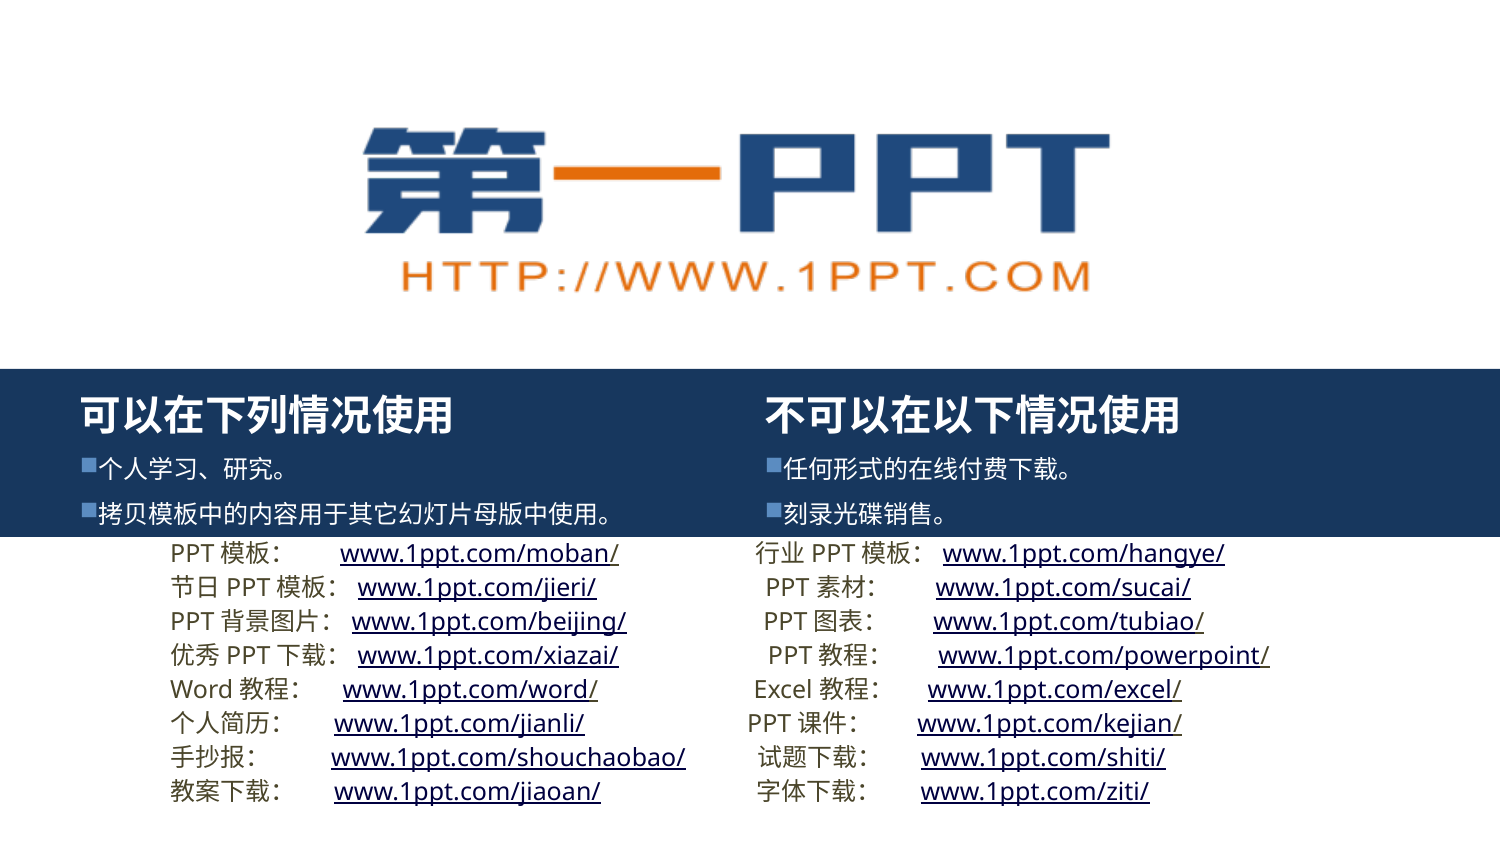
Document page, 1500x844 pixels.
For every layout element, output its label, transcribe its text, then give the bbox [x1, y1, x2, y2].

picture [252, 26, 1224, 334]
text_box 可以在下列情况使用 个人学习、研究。 拷贝模板中的内容用于其它幻灯片母版中使用。 [65, 381, 739, 529]
text_box PPT模板： www.1ppt.com/moban/ 行业PPT模板：www.1ppt.com/hangye/ 节日PPT模板：www.1ppt.com/jieri/ PPT素材： www.1ppt.com/sucai/ PPT背景图片：www.1ppt.com/beijing/ PPT图表： www.1ppt.com/tubiao/ 优秀PPT下载：www.1ppt.com/xiazai/ PPT教程： www.1ppt.com/powerpoint/ Word教程： www.1ppt.com/word/ Excel教程： www.1ppt.com/excel/ 个人简历： www.1ppt.com/jianli/ PPT课件： www.1ppt.com/kejian/ 手抄报： www.1ppt.com/shouchaobao/ 试题下载： www.1ppt.com/shiti/ 教案下载： www.1ppt.com/jiaoan/ 字体下载： www.1ppt.com/ziti/ [153, 538, 1346, 808]
text_box 不可以在以下情况使用 任何形式的在线付费下载。 刻录光碟销售。 [750, 381, 1424, 529]
text_box [0, 368, 1500, 537]
